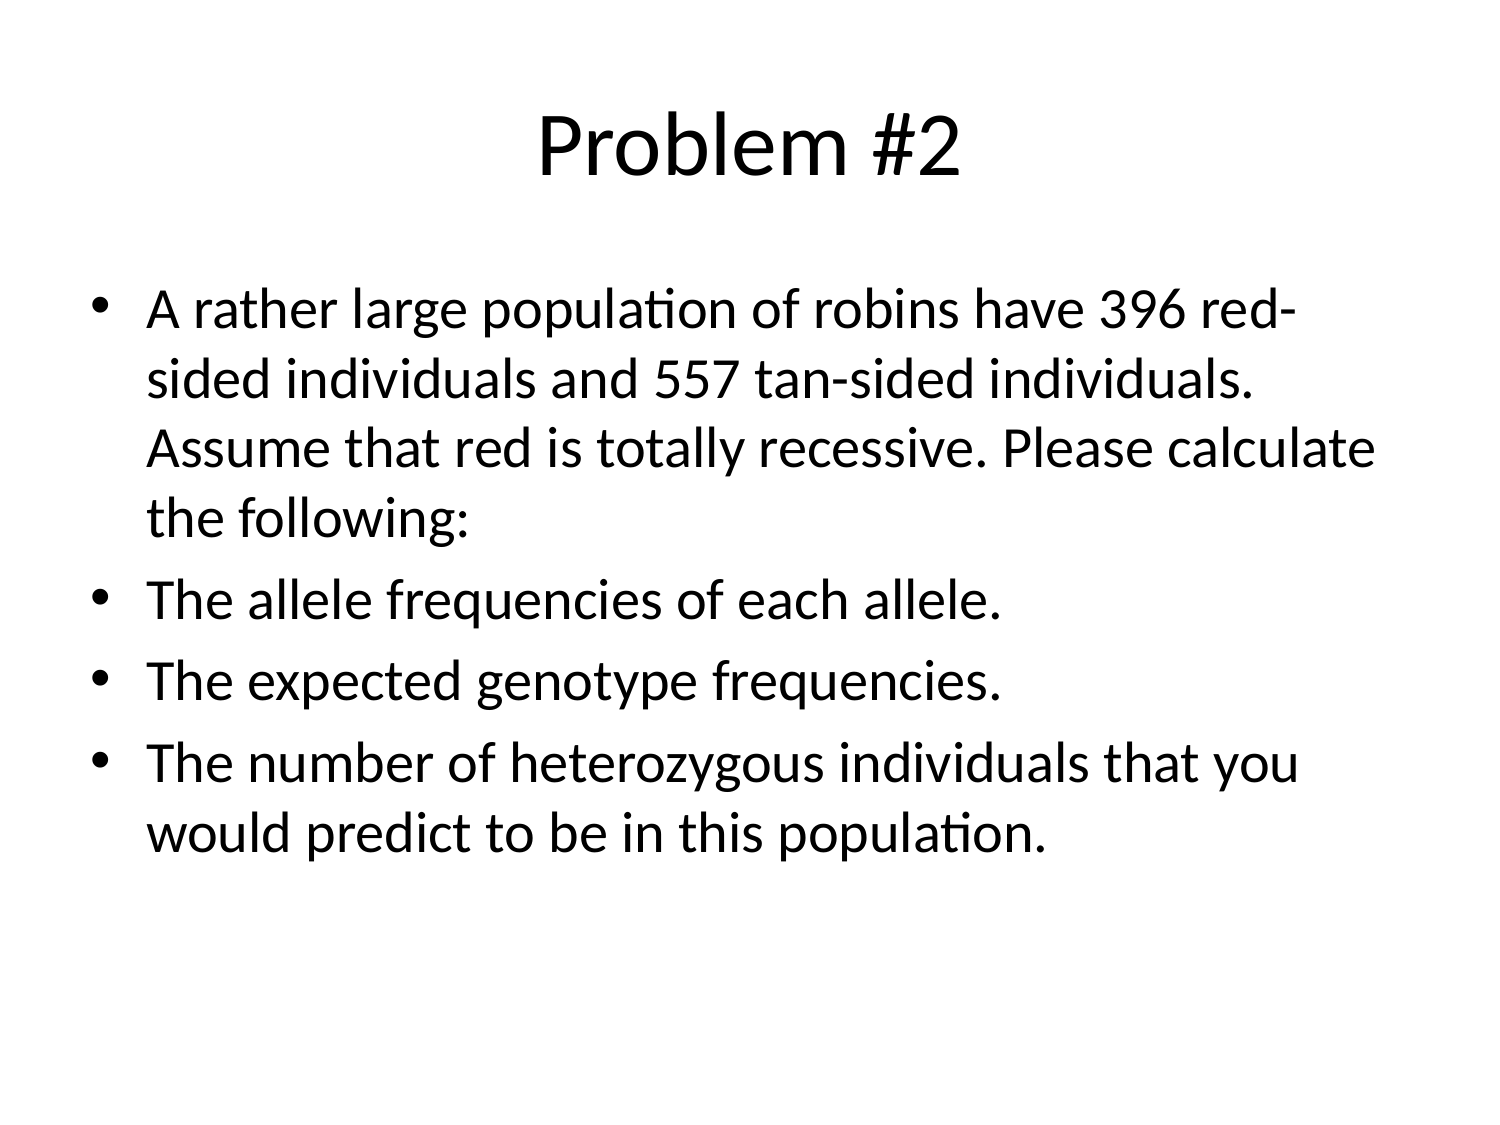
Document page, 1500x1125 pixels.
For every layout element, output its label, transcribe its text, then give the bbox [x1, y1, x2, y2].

list A rather large population of robins have 396 red-sided individuals and 557 tan-sided individuals. Assume that red is totally recessive. Please calculate the following: The allele frequencies of each allele. The expected genotype frequencies. The number of heterozygous individuals that you would predict to be in this population. [75, 262, 1425, 1063]
title Problem #2 [75, 45, 1425, 233]
